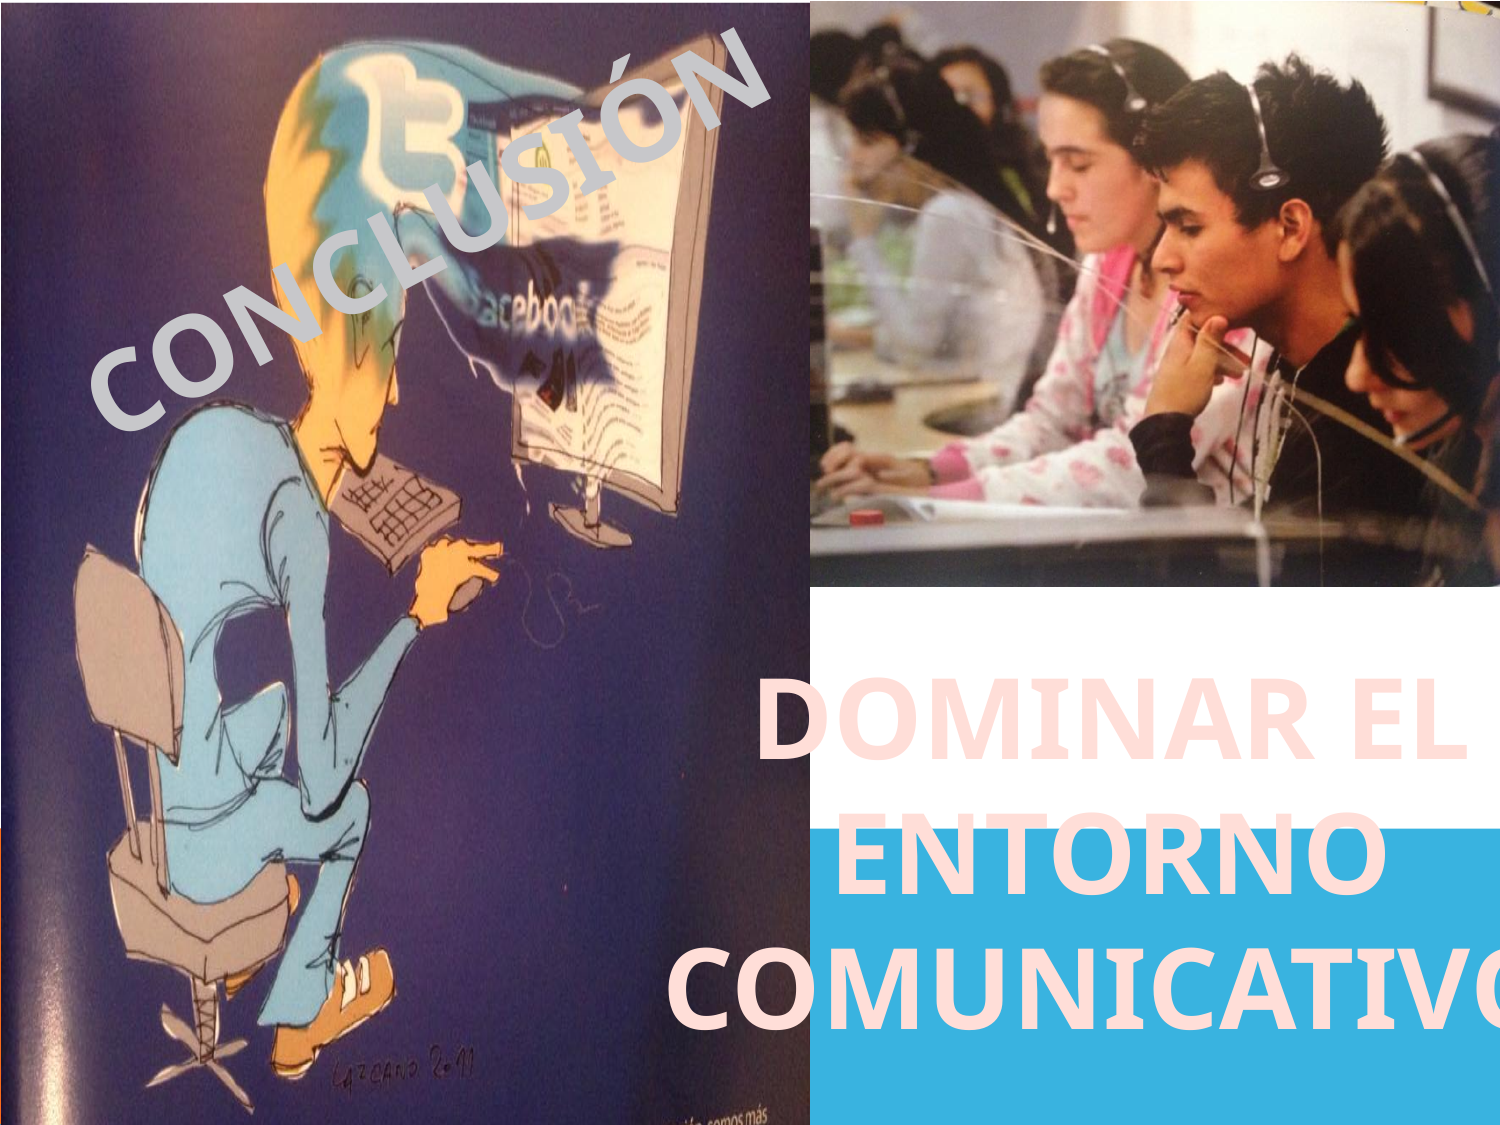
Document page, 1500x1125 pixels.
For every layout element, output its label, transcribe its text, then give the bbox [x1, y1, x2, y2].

text_box DOMINAR EL ENTORNO COMUNICATIVO [814, 639, 1500, 1060]
picture [0, 0, 1500, 1125]
